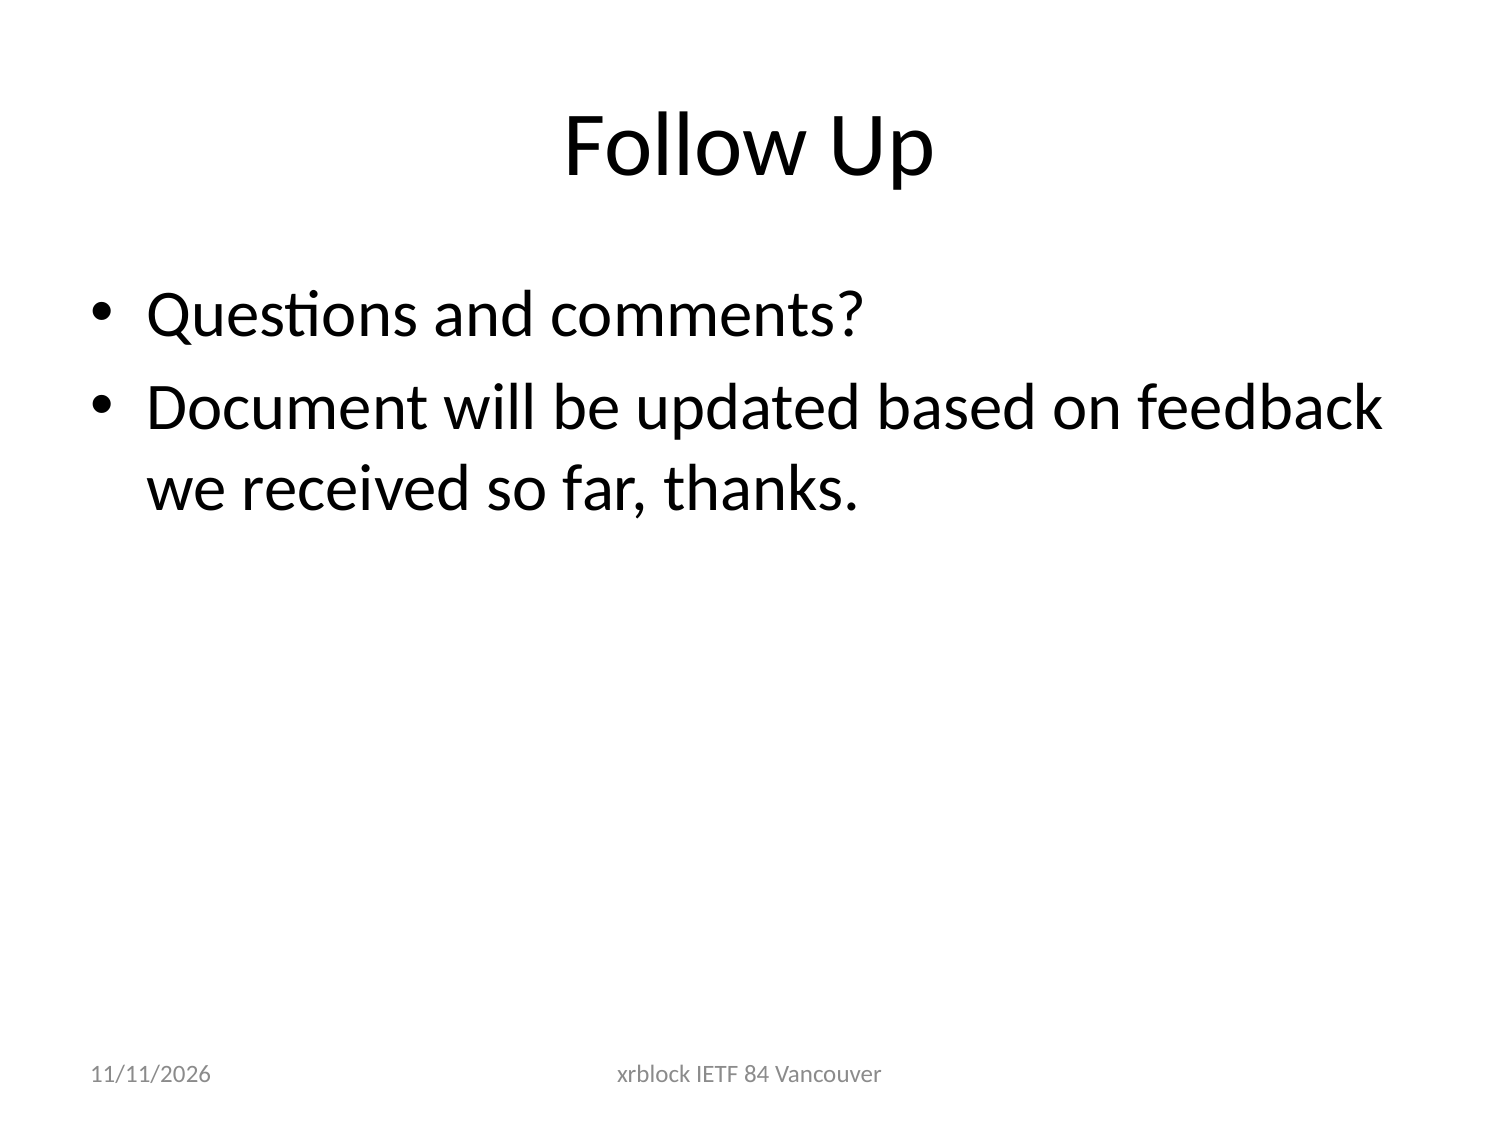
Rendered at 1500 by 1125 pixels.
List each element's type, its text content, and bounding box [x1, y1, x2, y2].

footer xrblock IETF 84 Vancouver [512, 1042, 988, 1103]
list Questions and comments? Document will be updated based on feedback we received so far, thanks. [74, 262, 1426, 1006]
title Follow Up [74, 44, 1426, 233]
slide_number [75, 1042, 425, 1103]
